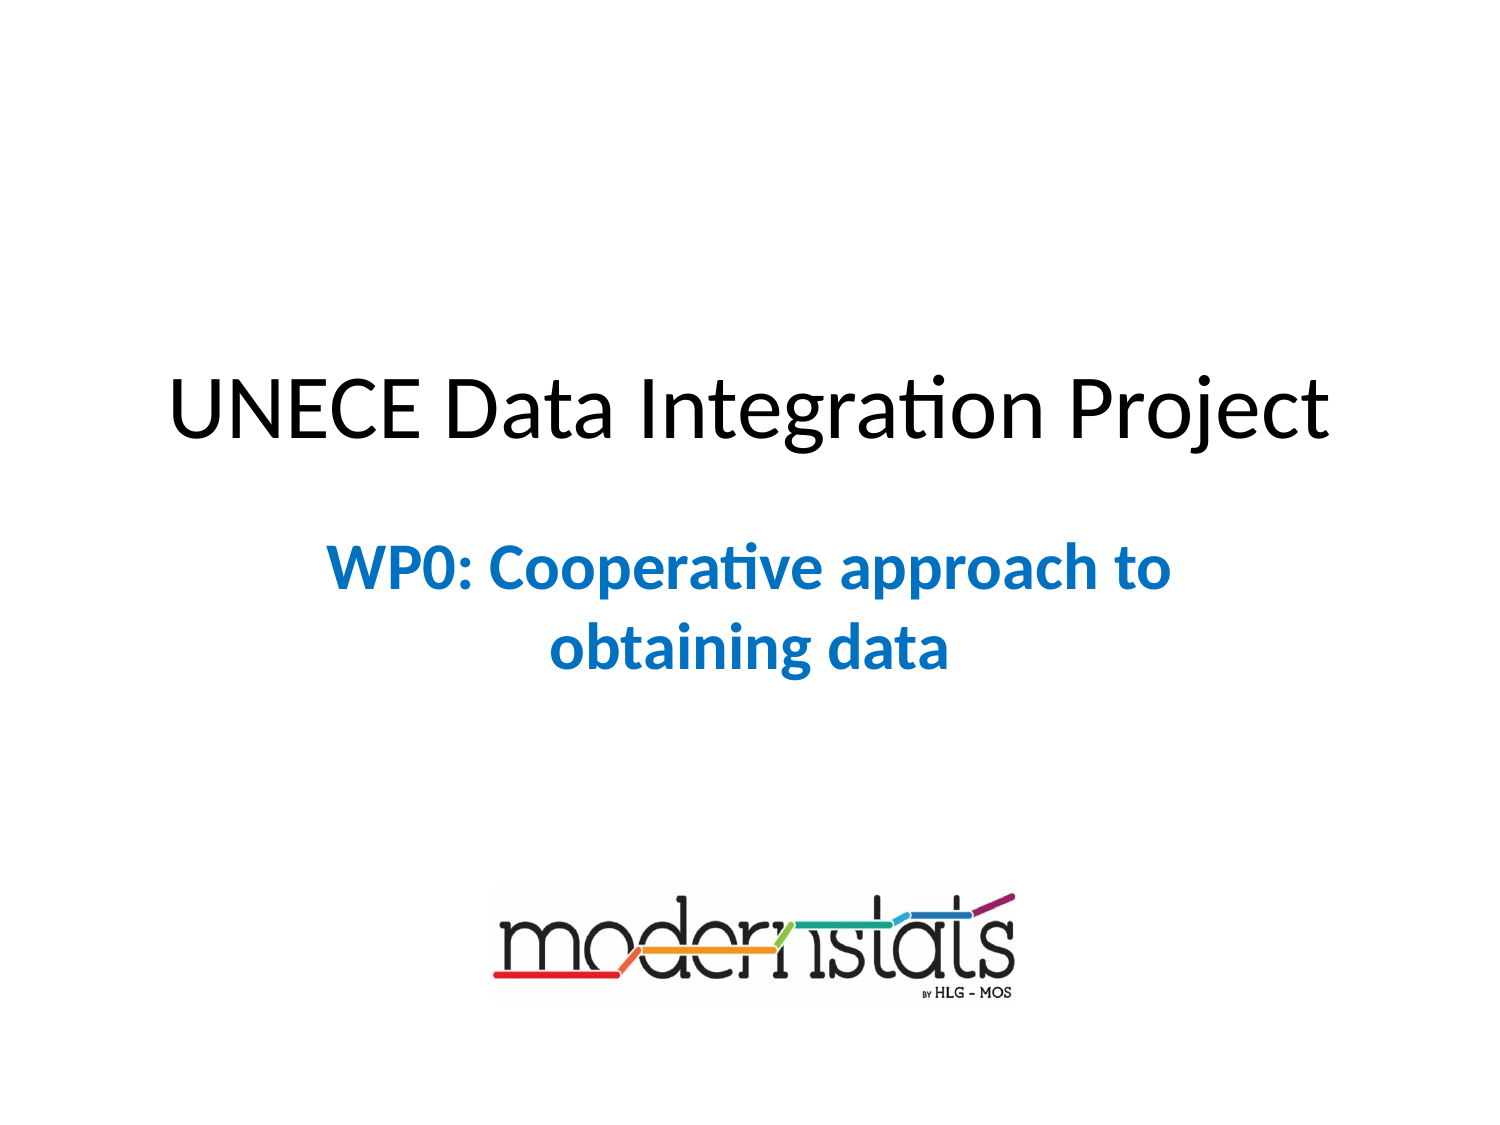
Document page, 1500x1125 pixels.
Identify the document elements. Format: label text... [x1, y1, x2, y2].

subtitle WP0: Cooperative approach to obtaining data [225, 515, 1275, 711]
picture [491, 885, 1016, 1004]
title UNECE Data Integration Project [112, 281, 1388, 523]
